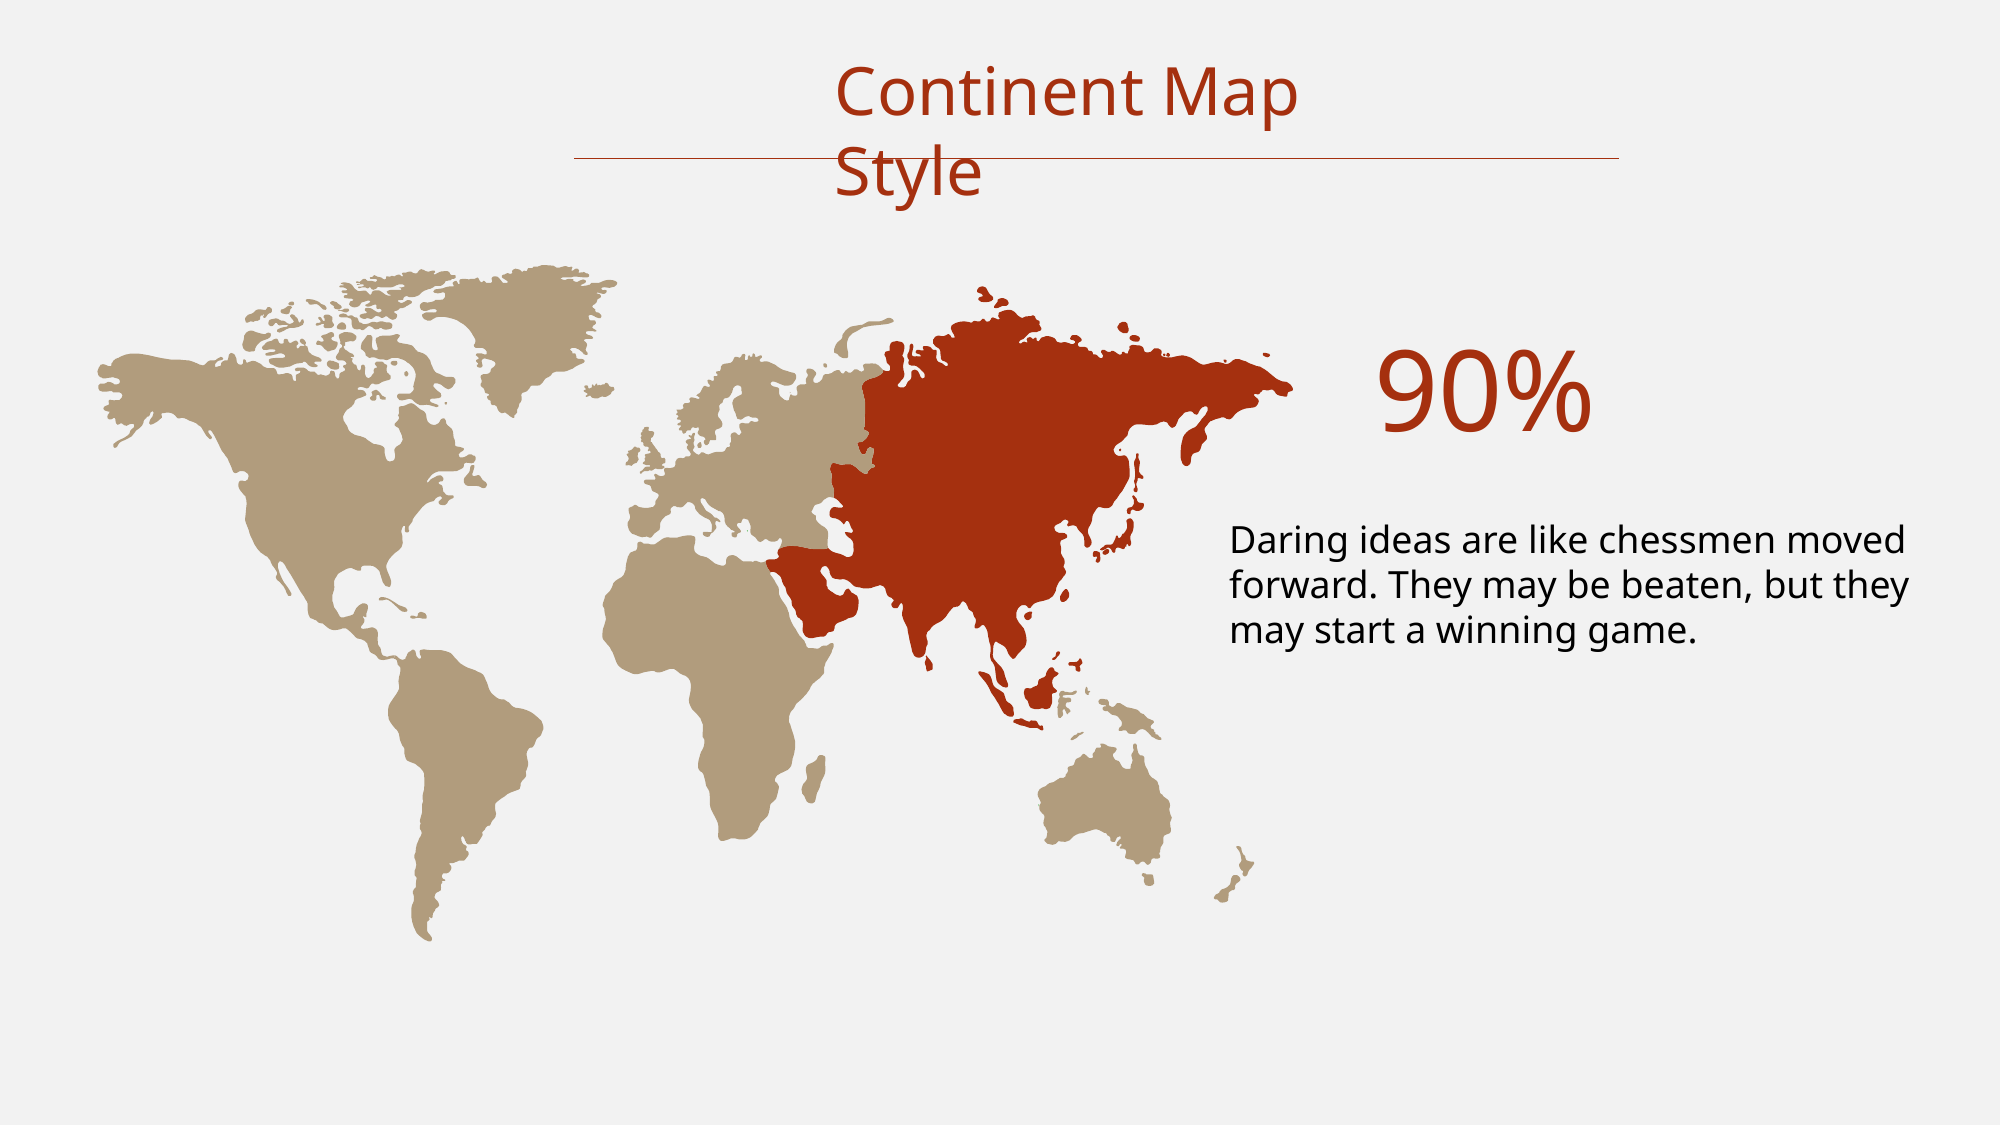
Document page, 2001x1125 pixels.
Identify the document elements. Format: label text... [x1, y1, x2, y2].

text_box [97, 265, 1293, 942]
text_box Daring ideas are like chessmen moved forward. They may be beaten, but they may start a winning game. [1293, 508, 1965, 659]
text_box Continent Map Style [820, 41, 1410, 158]
text_box Continent Map Style [820, 159, 1410, 216]
text_box 90% [1359, 311, 1649, 461]
